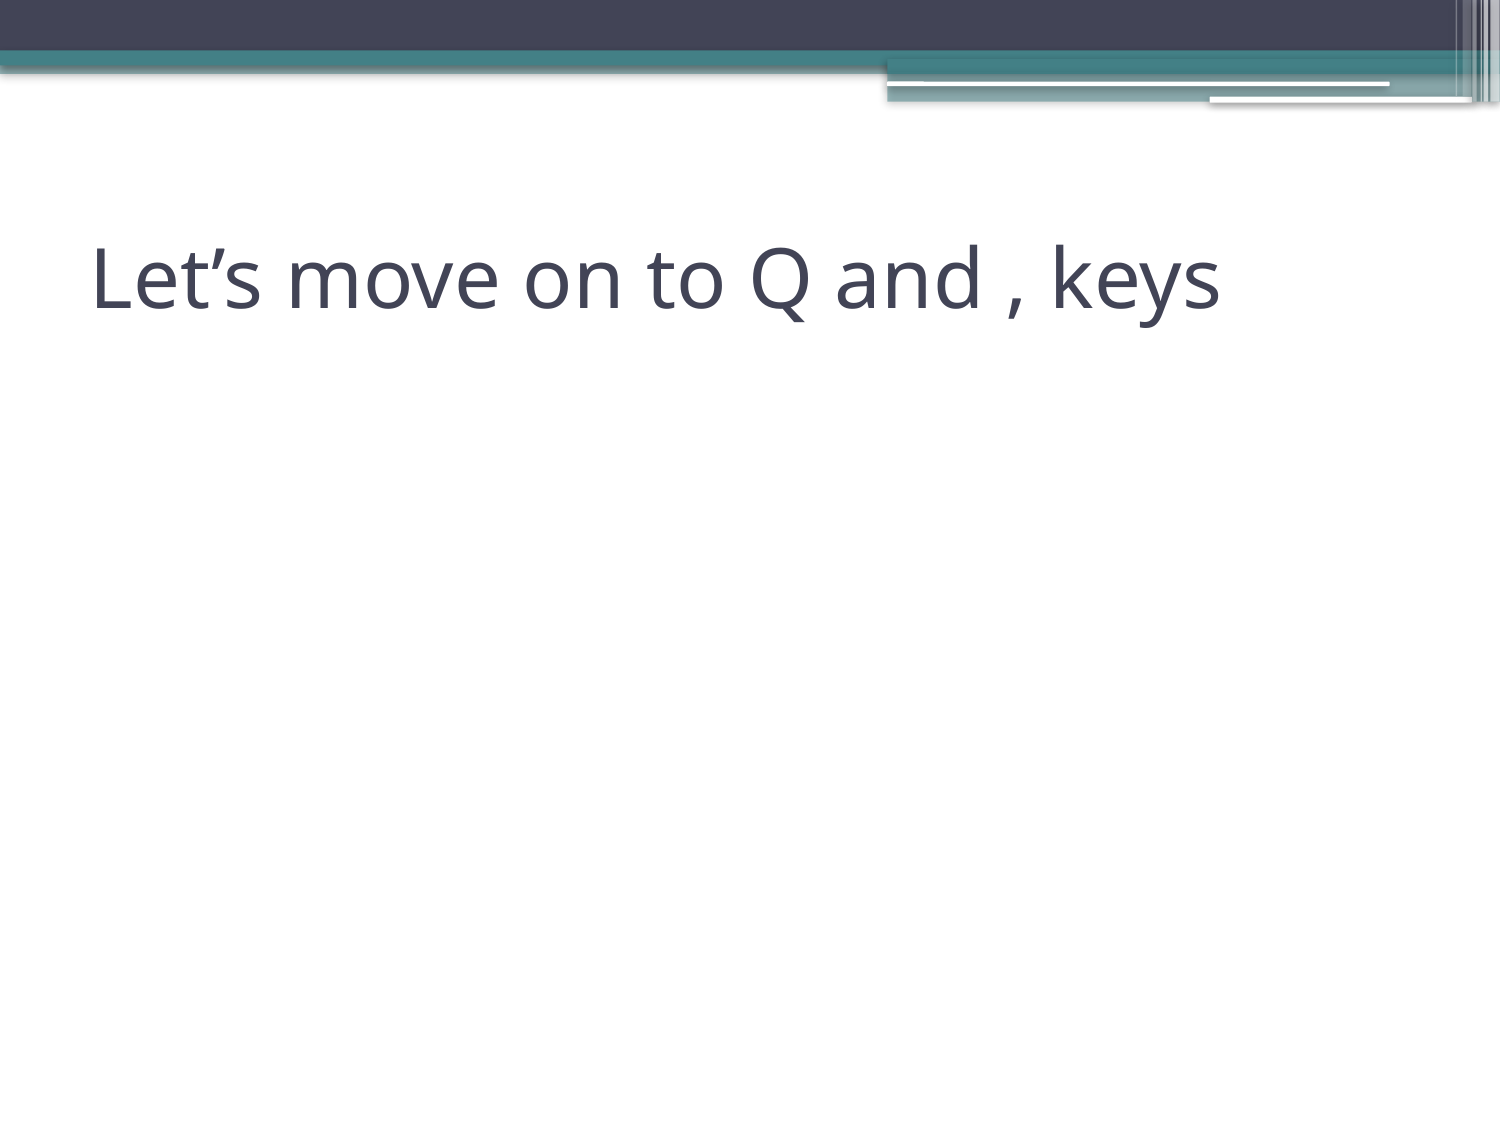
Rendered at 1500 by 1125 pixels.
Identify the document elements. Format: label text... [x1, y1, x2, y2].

title Let’s move on to Q and , keys [75, 187, 1425, 363]
